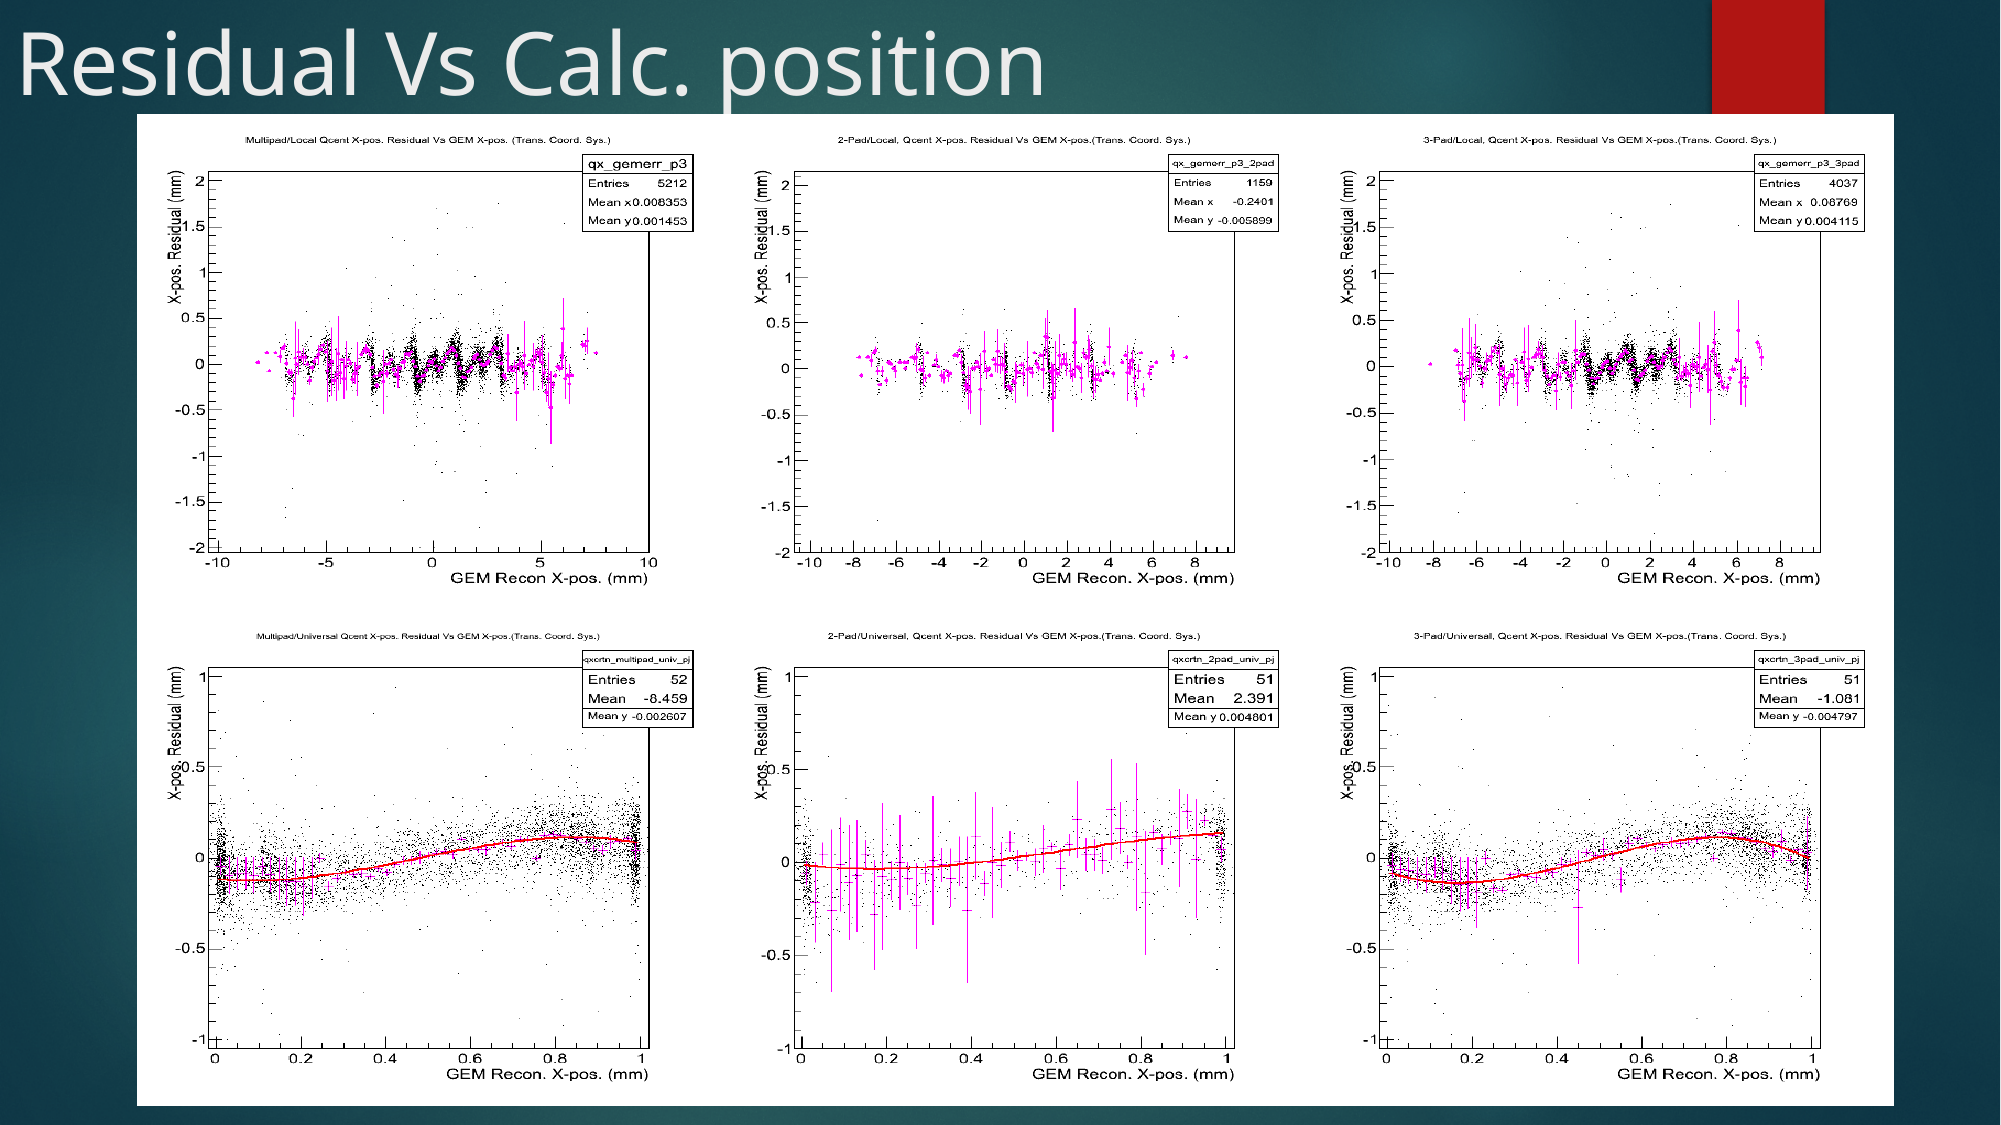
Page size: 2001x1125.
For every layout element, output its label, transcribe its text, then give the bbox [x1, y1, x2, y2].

picture [0, 0, 1894, 1125]
title Residual Vs Calc. position [0, 0, 1543, 230]
